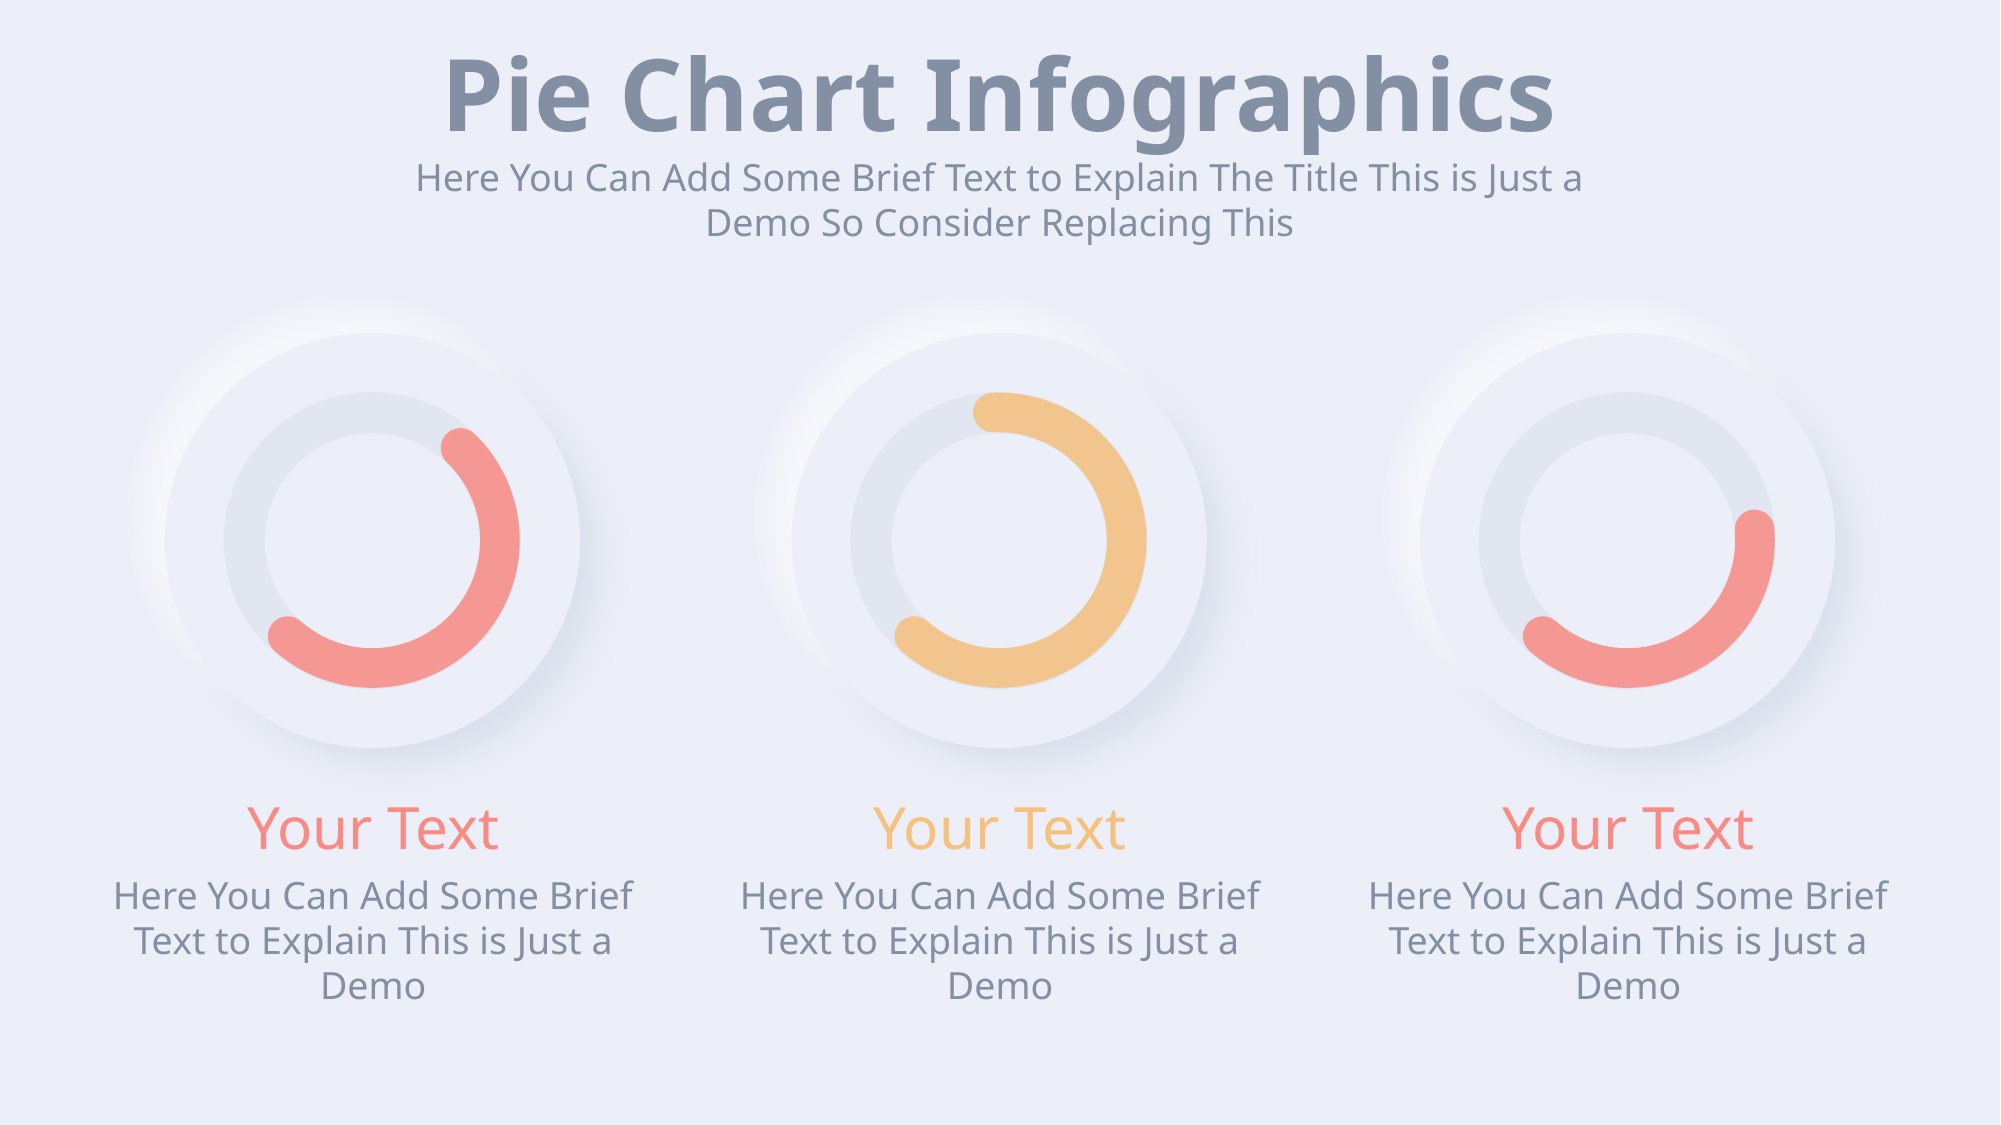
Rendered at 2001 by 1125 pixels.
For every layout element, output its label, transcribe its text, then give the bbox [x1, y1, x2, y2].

text_box Your Text [47, 784, 700, 870]
text_box Here You Can Add Some Brief Text to Explain This is Just a Demo [86, 864, 661, 1015]
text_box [223, 392, 521, 690]
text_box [791, 332, 1207, 748]
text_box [1478, 392, 1776, 690]
text_box Your Text [700, 784, 1302, 870]
text_box Here You Can Add Some Brief Text to Explain The Title This is Just a Demo So Consider Replacing This [345, 147, 1655, 252]
text_box Your Text [1302, 784, 1955, 870]
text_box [1419, 332, 1835, 748]
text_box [850, 392, 1148, 690]
text_box Here You Can Add Some Brief Text to Explain This is Just a Demo [1341, 864, 1916, 1015]
text_box Here You Can Add Some Brief Text to Explain This is Just a Demo [713, 864, 1287, 1015]
text_box Pie Chart Infographics [290, 23, 1710, 159]
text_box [164, 332, 580, 748]
